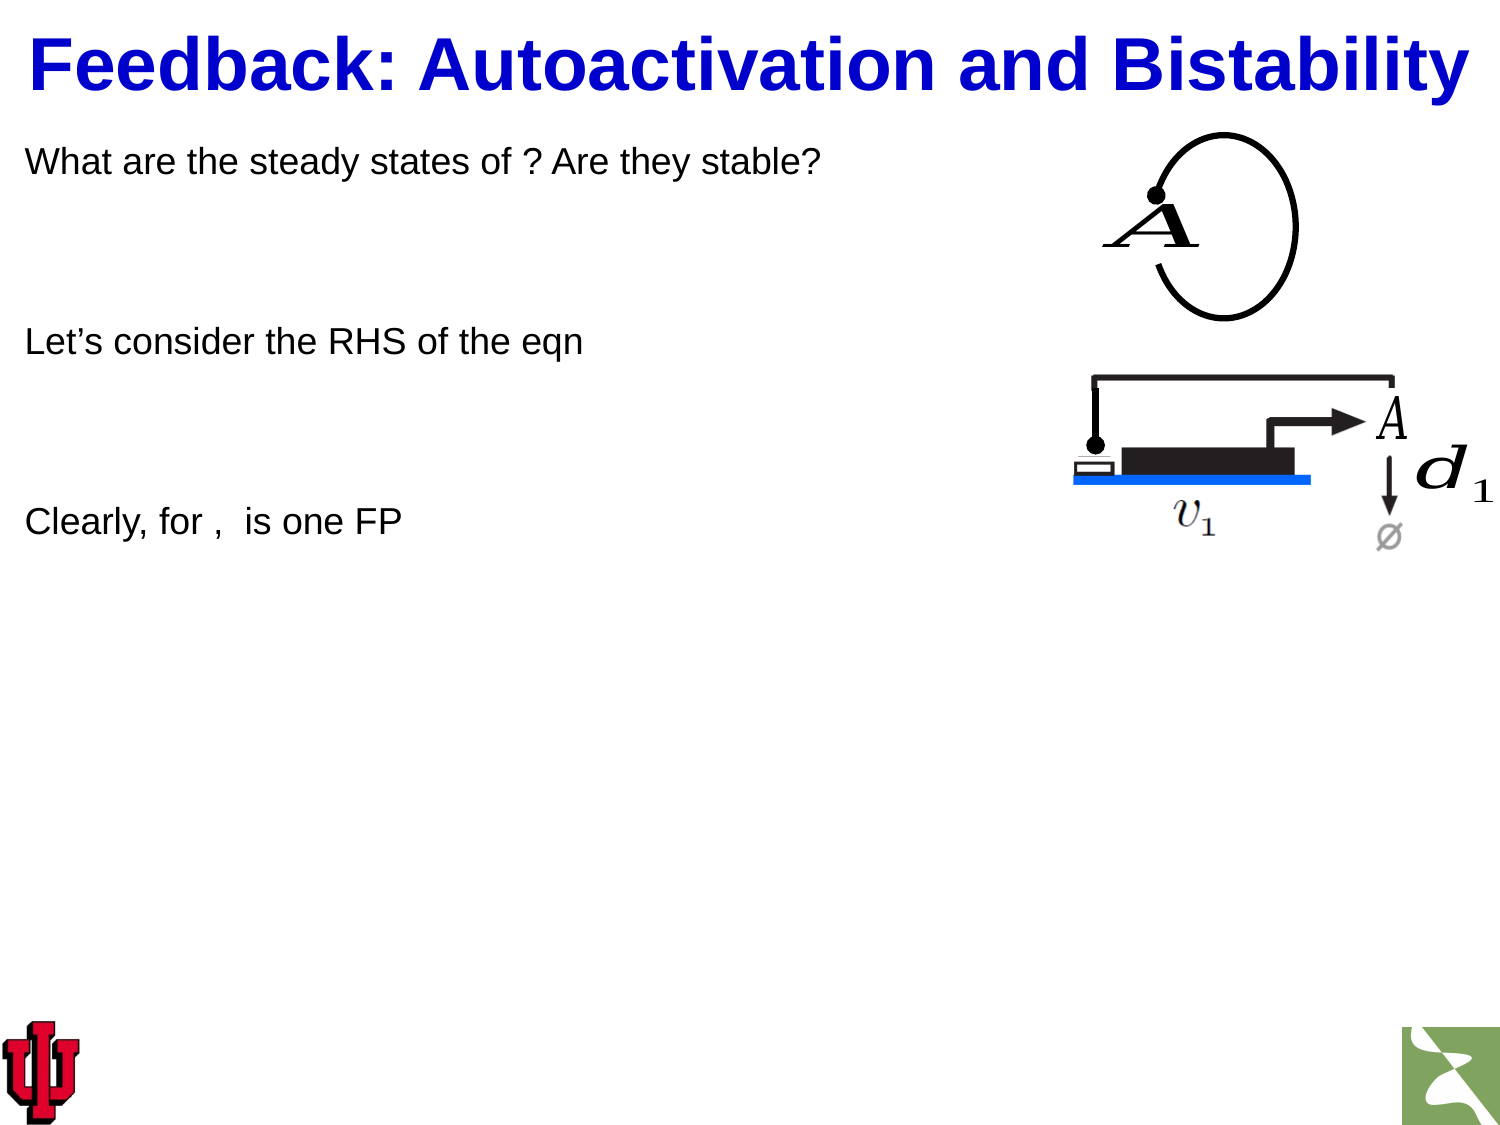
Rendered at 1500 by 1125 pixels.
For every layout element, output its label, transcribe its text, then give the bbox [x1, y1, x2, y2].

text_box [1095, 134, 1297, 319]
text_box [937, 335, 1499, 570]
title Feedback: Autoactivation and Bistability [0, 0, 1500, 130]
picture [0, 1020, 80, 1125]
picture [1402, 1027, 1500, 1125]
